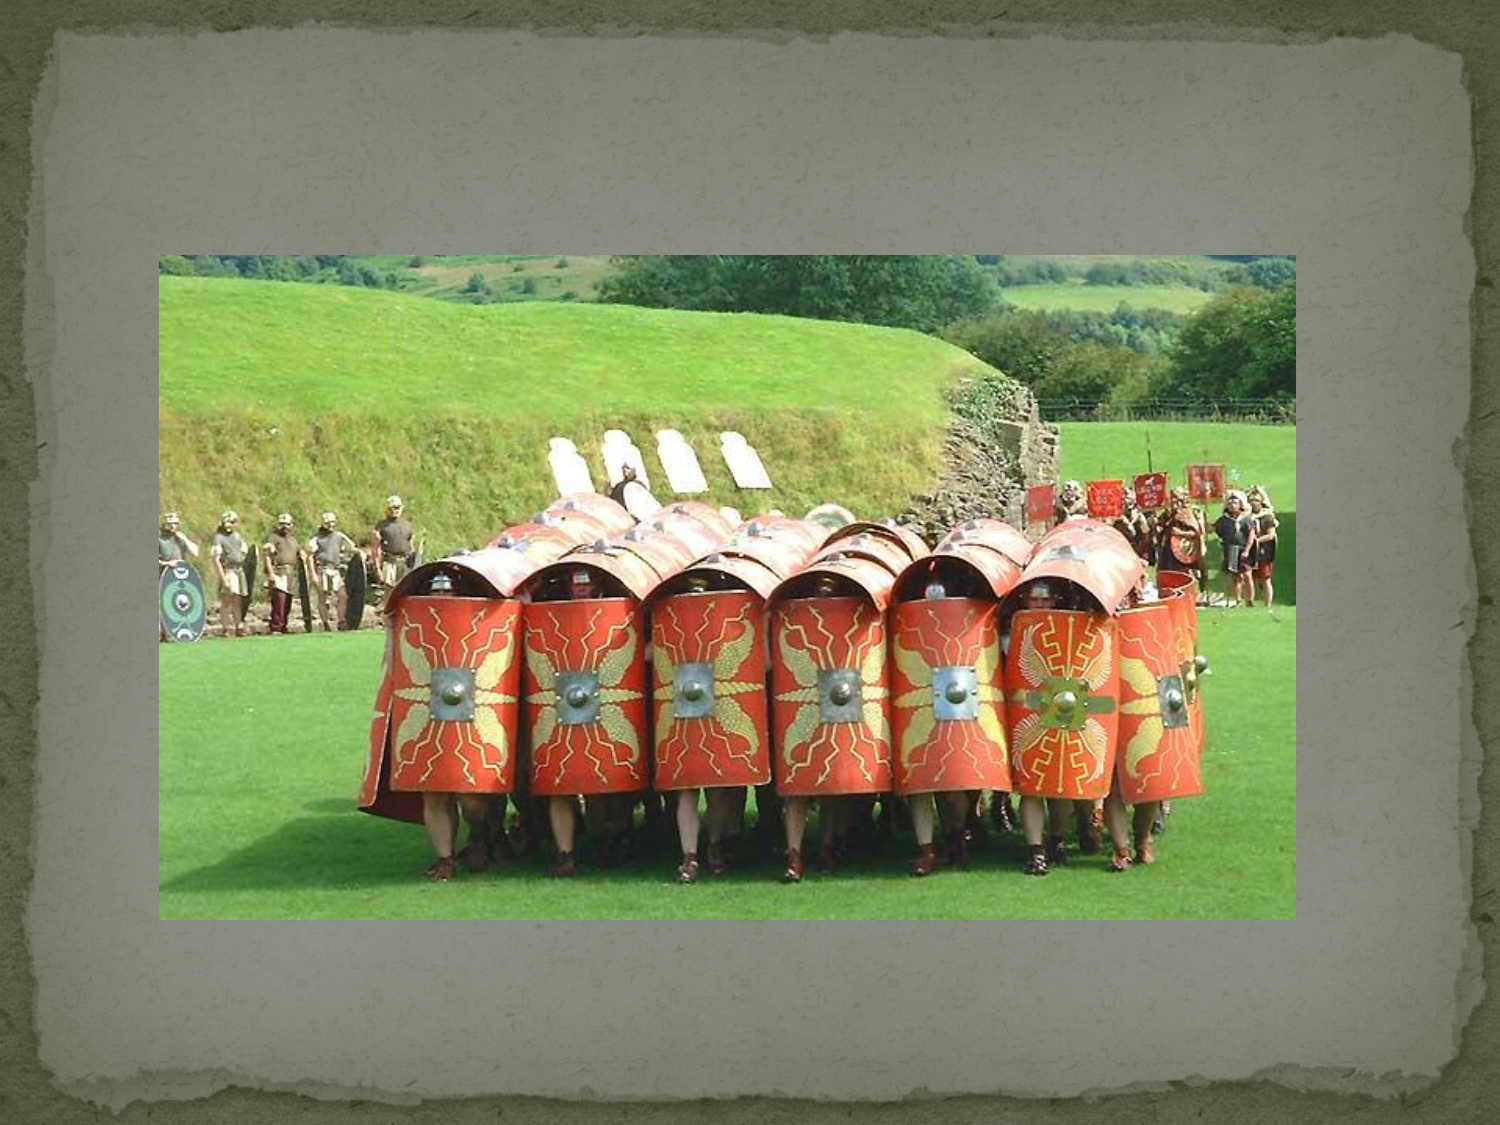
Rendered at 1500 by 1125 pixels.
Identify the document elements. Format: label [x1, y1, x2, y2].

picture [159, 255, 1296, 920]
